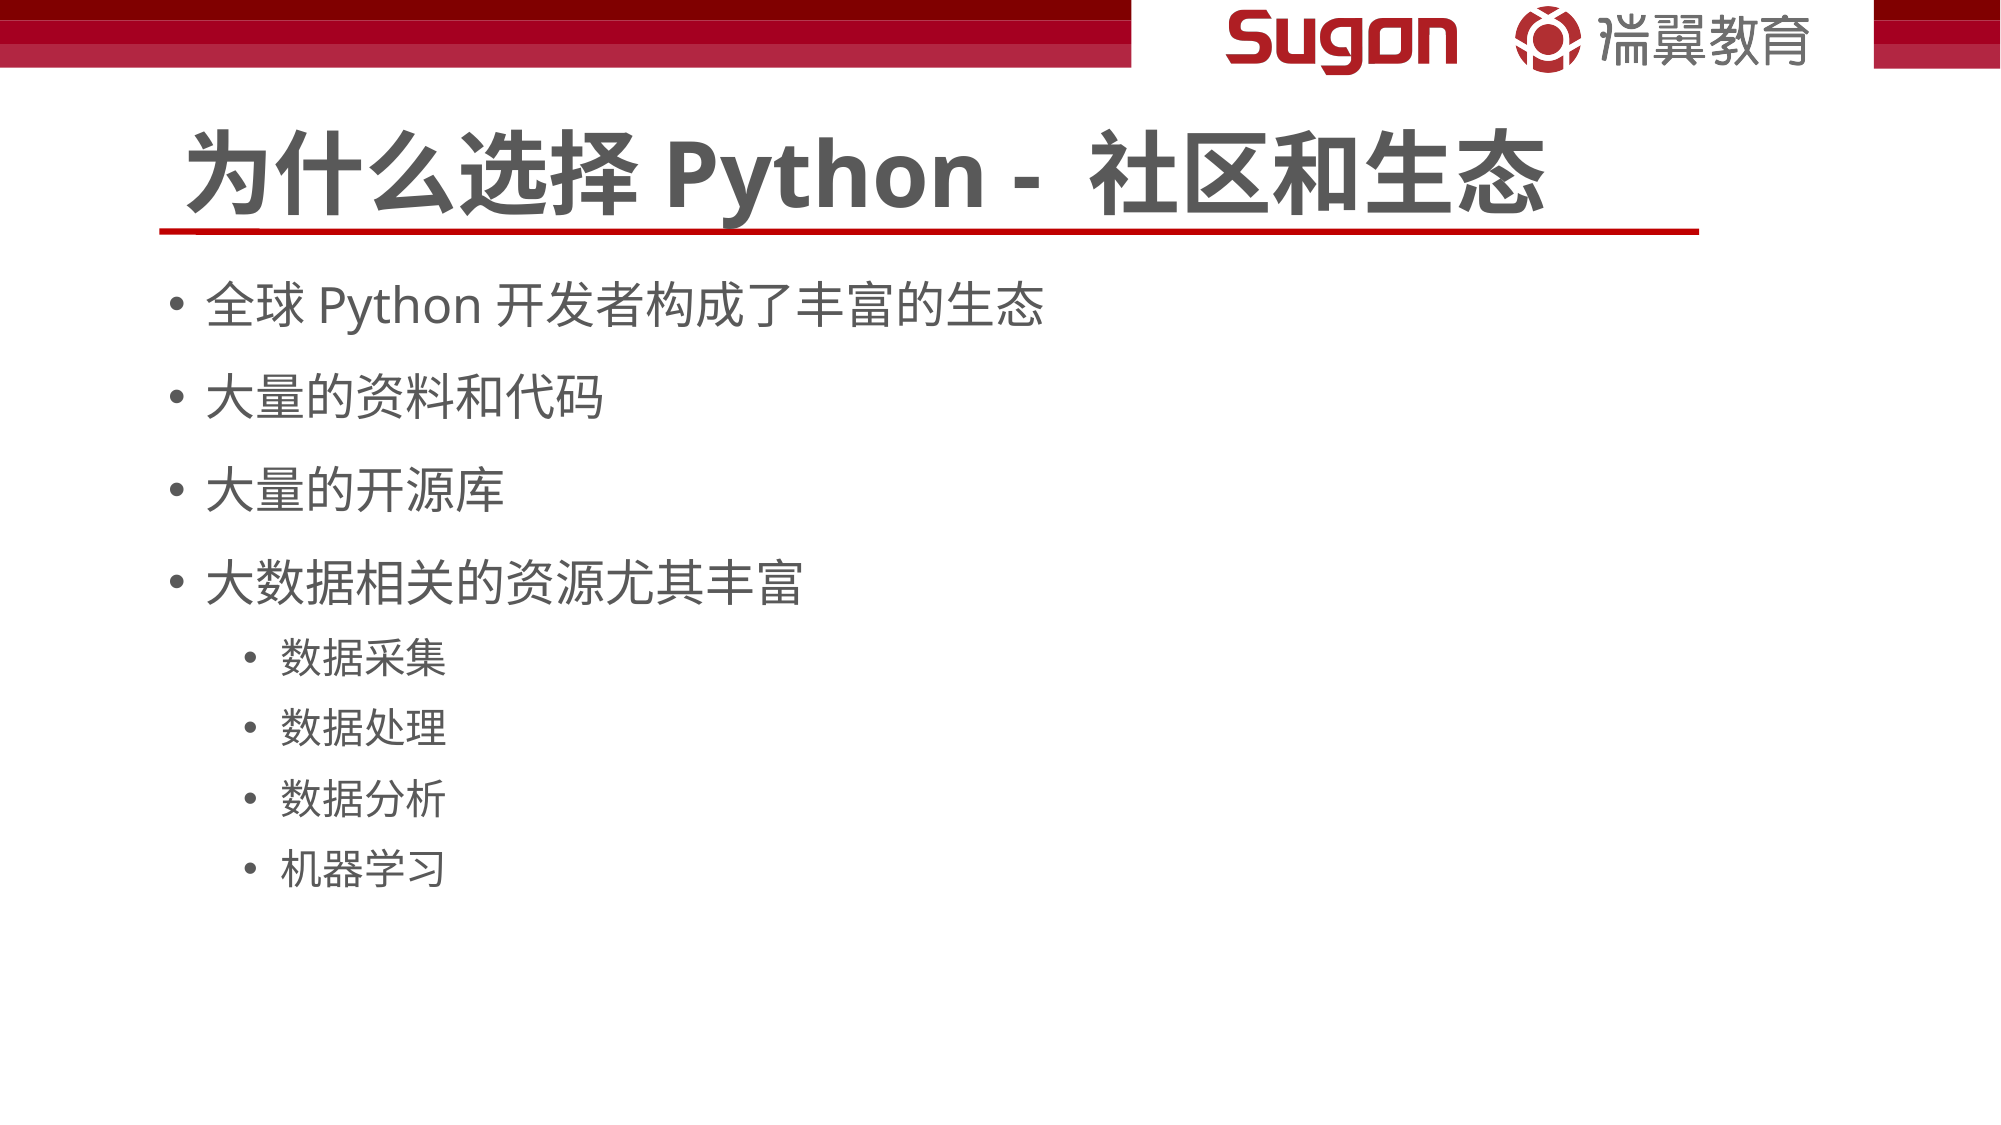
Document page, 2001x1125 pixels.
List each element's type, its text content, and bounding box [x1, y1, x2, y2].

picture [1194, 0, 1484, 66]
list 全球Python开发者构成了丰富的生态 大量的资料和代码 大量的开源库 大数据相关的资源尤其丰富 数据采集 数据处理 数据分析 机器学习 [153, 253, 1879, 1028]
title 为什么选择Python - 社区和生态 [167, 66, 1893, 189]
picture [1515, 6, 1809, 66]
